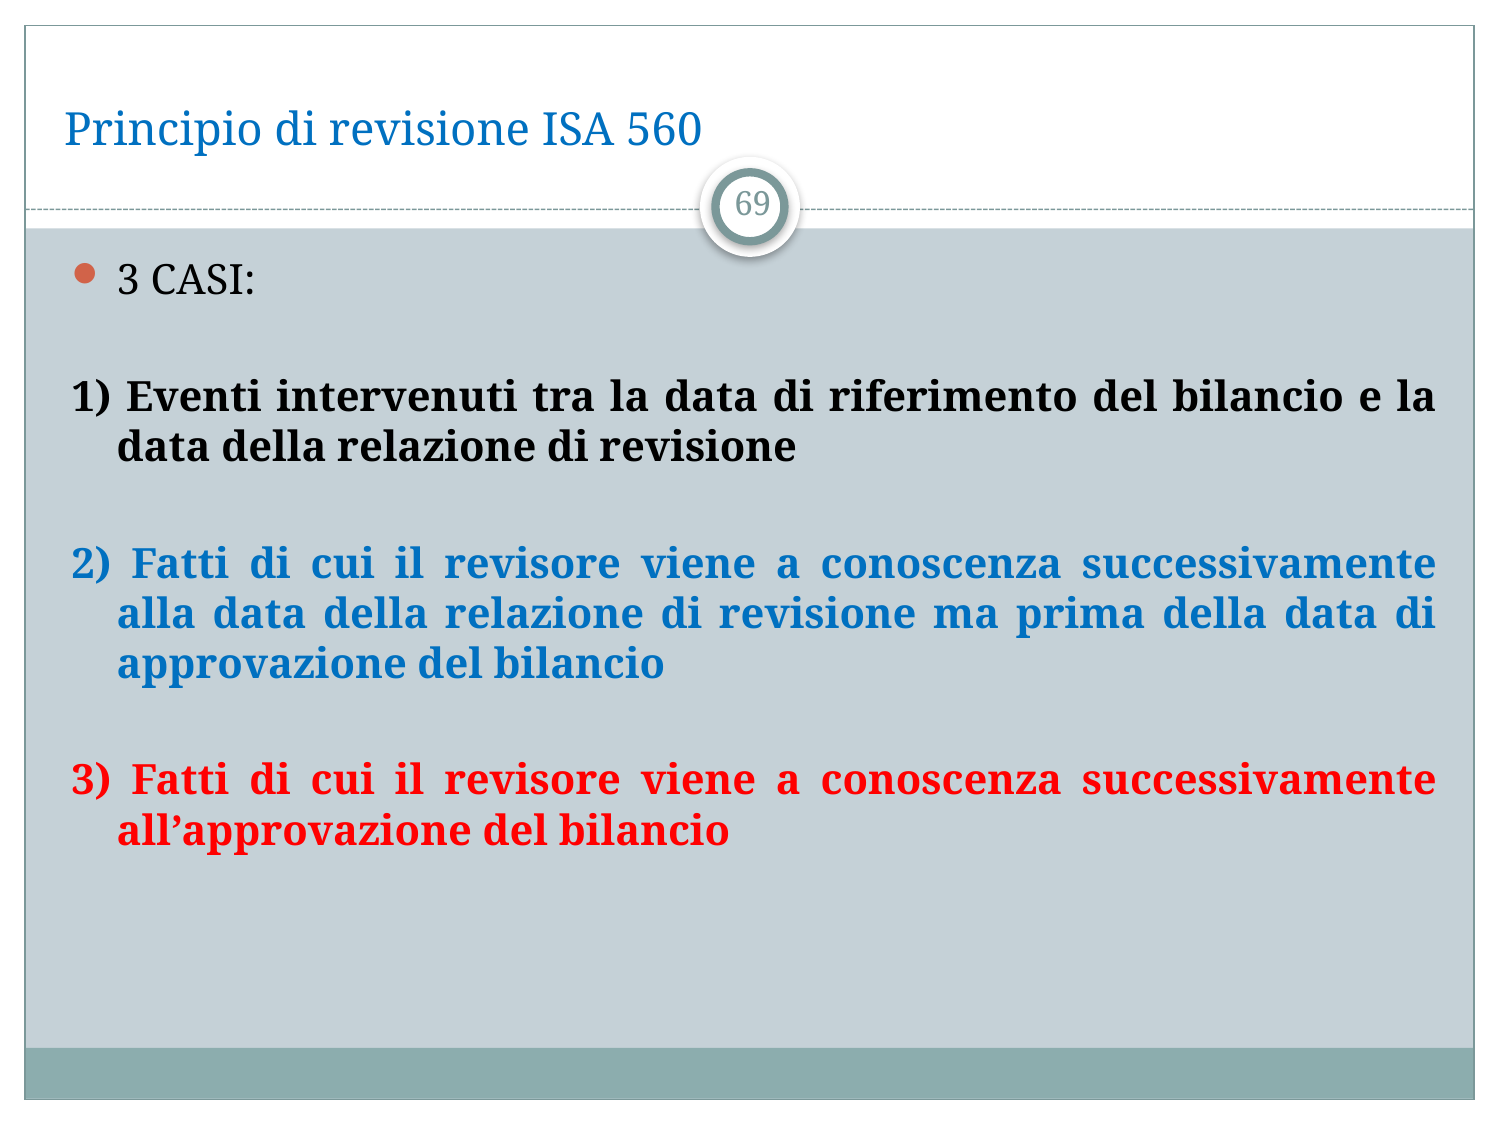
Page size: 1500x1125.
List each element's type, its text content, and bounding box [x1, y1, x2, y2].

slide_number 69 [715, 168, 791, 241]
list 3 CASI: 1) Eventi intervenuti tra la data di riferimento del bilancio e la data della relazione di revisione 2) Fatti di cui il revisore viene a conoscenza successivamente alla data della relazione di revisione ma prima della data di approvazione del bilancio 3) Fatti di cui il revisore viene a conoscenza successivamente all’approvazione del bilancio [56, 245, 1452, 996]
title Principio di revisione ISA 560 [49, 37, 1450, 162]
